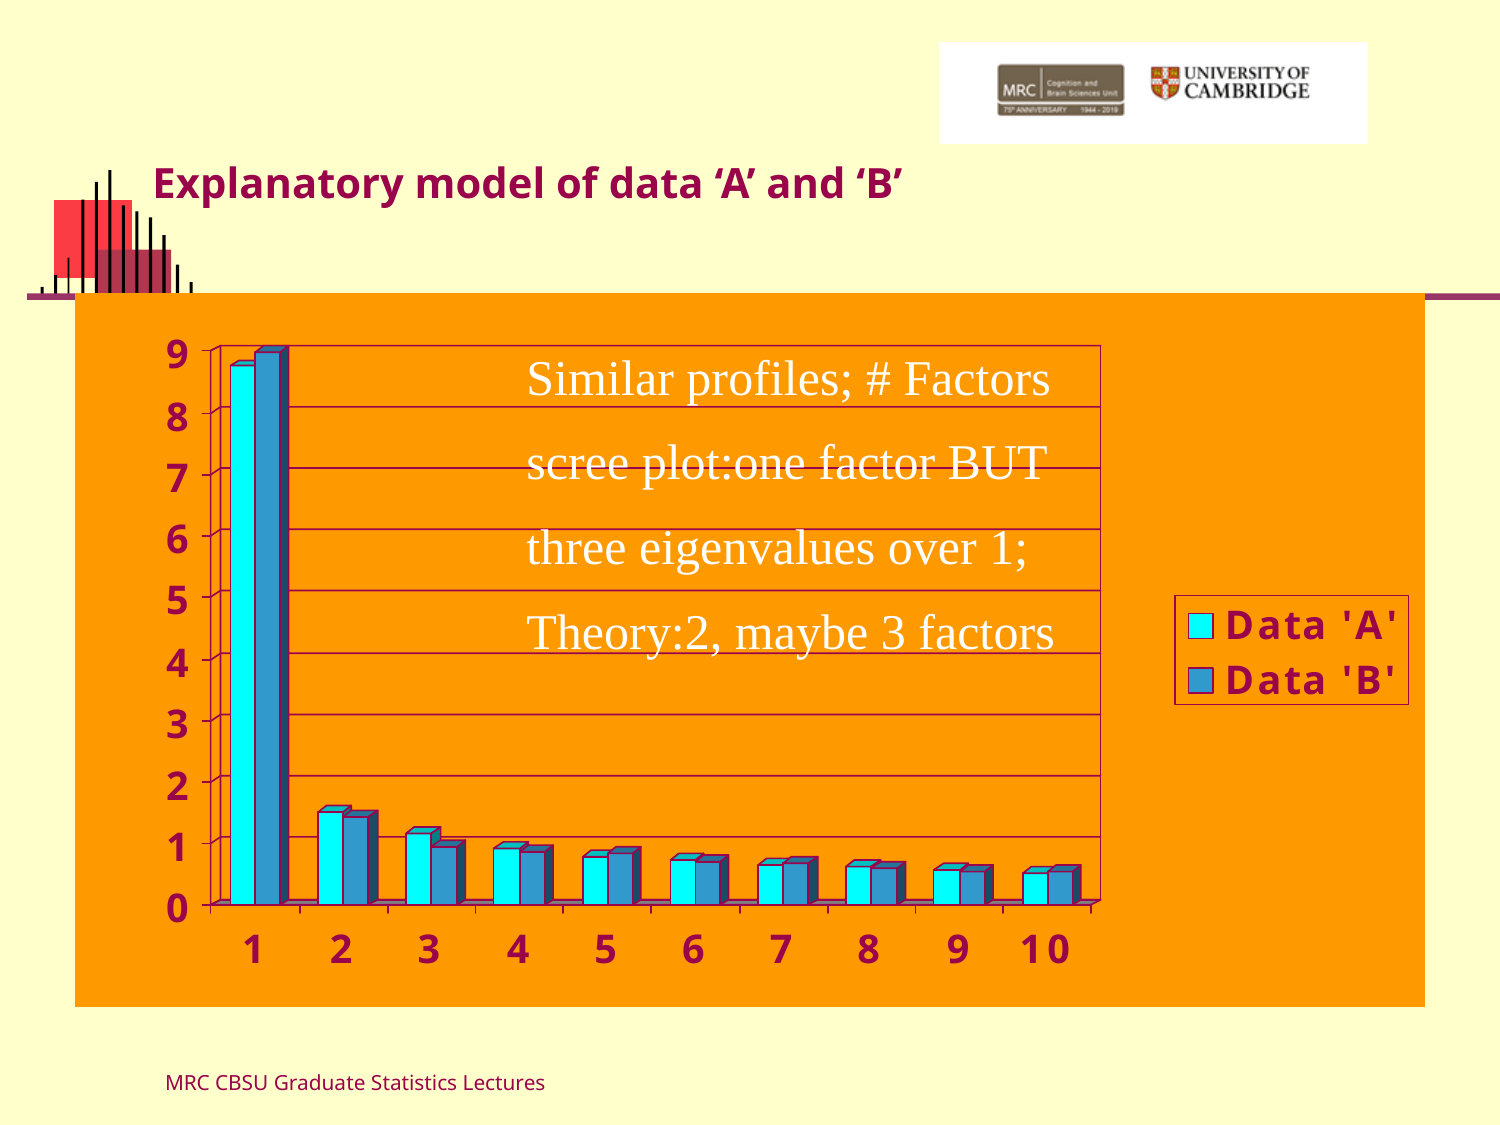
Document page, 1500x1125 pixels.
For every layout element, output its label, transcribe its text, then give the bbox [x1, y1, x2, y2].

footer MRC CBSU Graduate Statistics Lectures [149, 1062, 988, 1101]
title Explanatory model of data ‘A’ and ‘B’ [137, 137, 988, 233]
picture [939, 42, 1368, 144]
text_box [74, 292, 1426, 1008]
